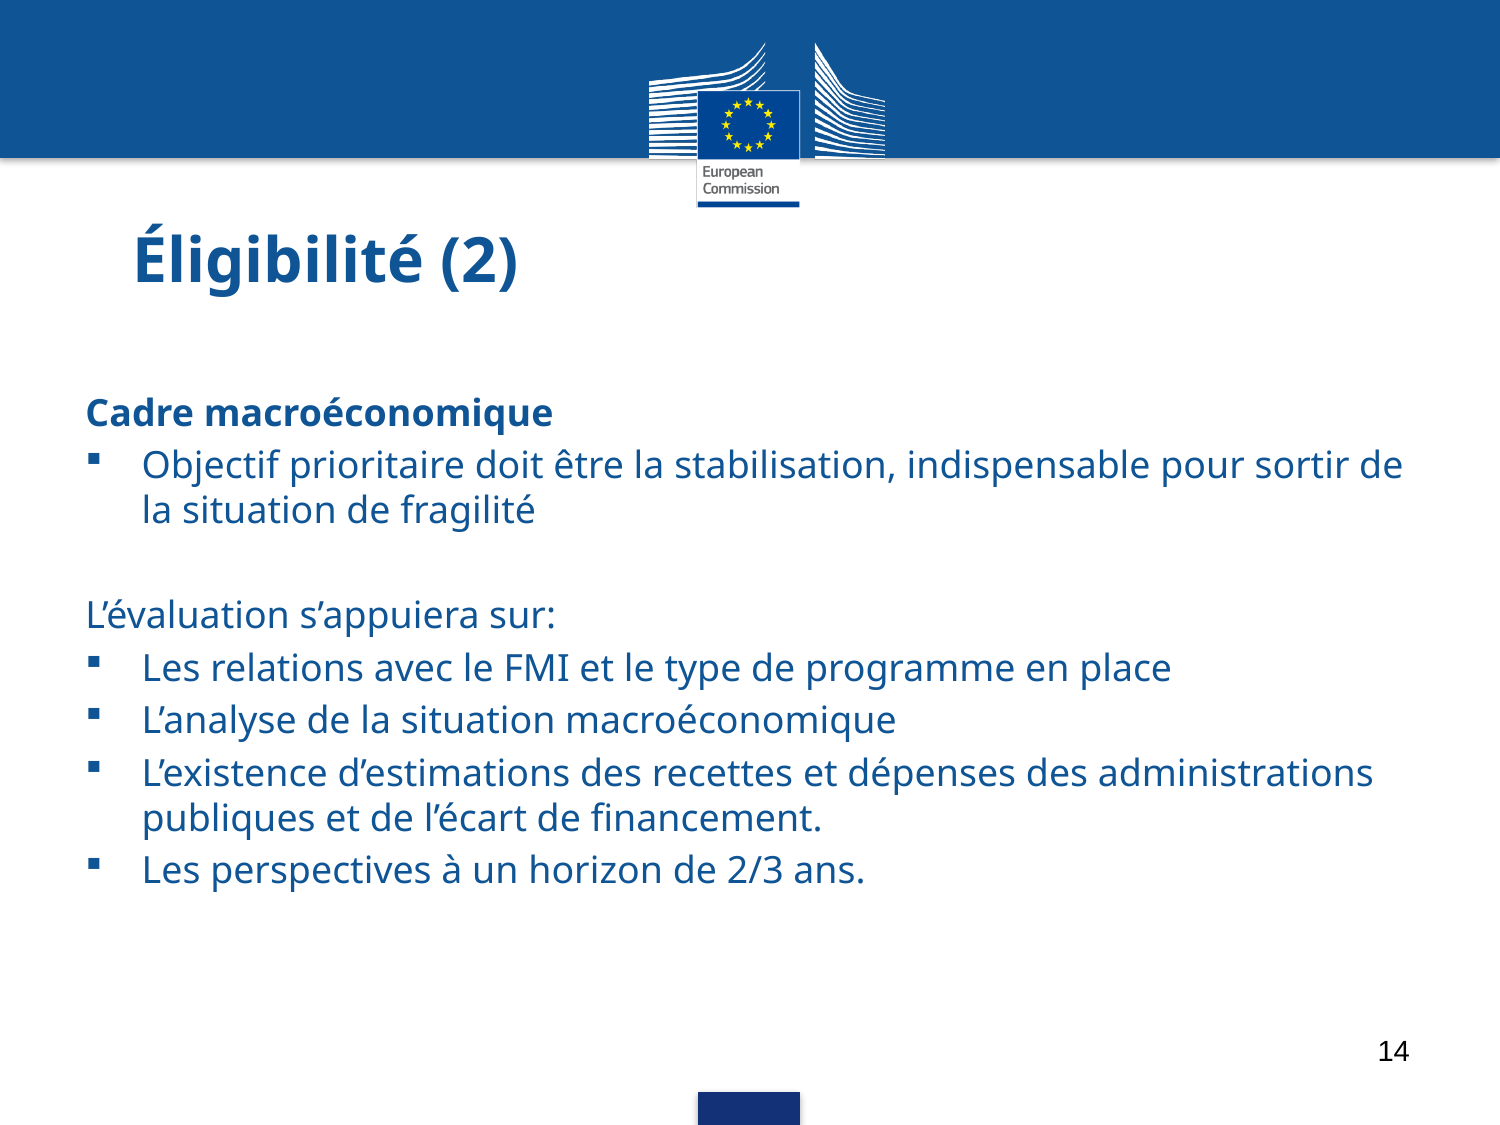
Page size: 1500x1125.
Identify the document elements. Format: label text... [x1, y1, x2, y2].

title Éligibilité (2) [58, 210, 1409, 305]
picture [649, 42, 885, 208]
list Cadre macroéconomique Objectif prioritaire doit être la stabilisation, indispensable pour sortir de la situation de fragilité L’évaluation s’appuiera sur: Les relations avec le FMI et le type de programme en place L’analyse de la situation macroéconomique L’existence d’estimations des recettes et dépenses des administrations publiques et de l’écart de financement. Les perspectives à un horizon de 2/3 ans. [70, 280, 1421, 1048]
slide_number 14 [1074, 1024, 1426, 1103]
